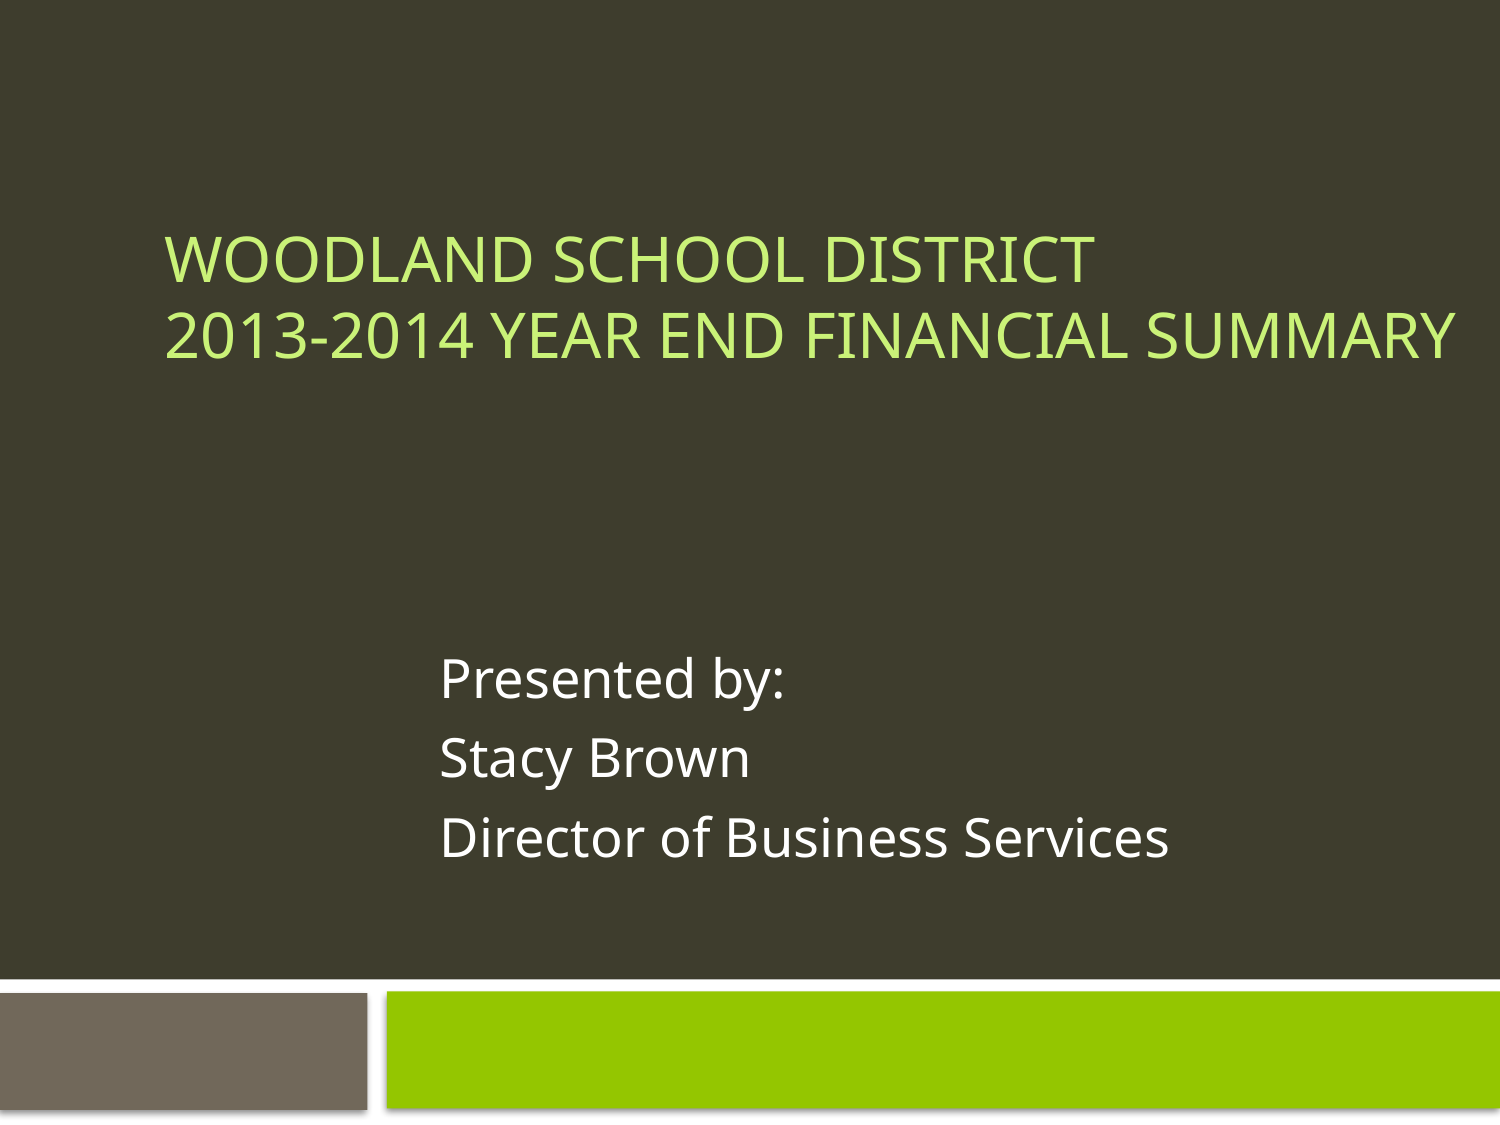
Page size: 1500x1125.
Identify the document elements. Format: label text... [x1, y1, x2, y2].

title WOODLAND School District 2013-2014 Year End Financial Summary [150, 137, 1500, 379]
subtitle Presented by: Stacy Brown Director of Business Services [425, 612, 1475, 900]
